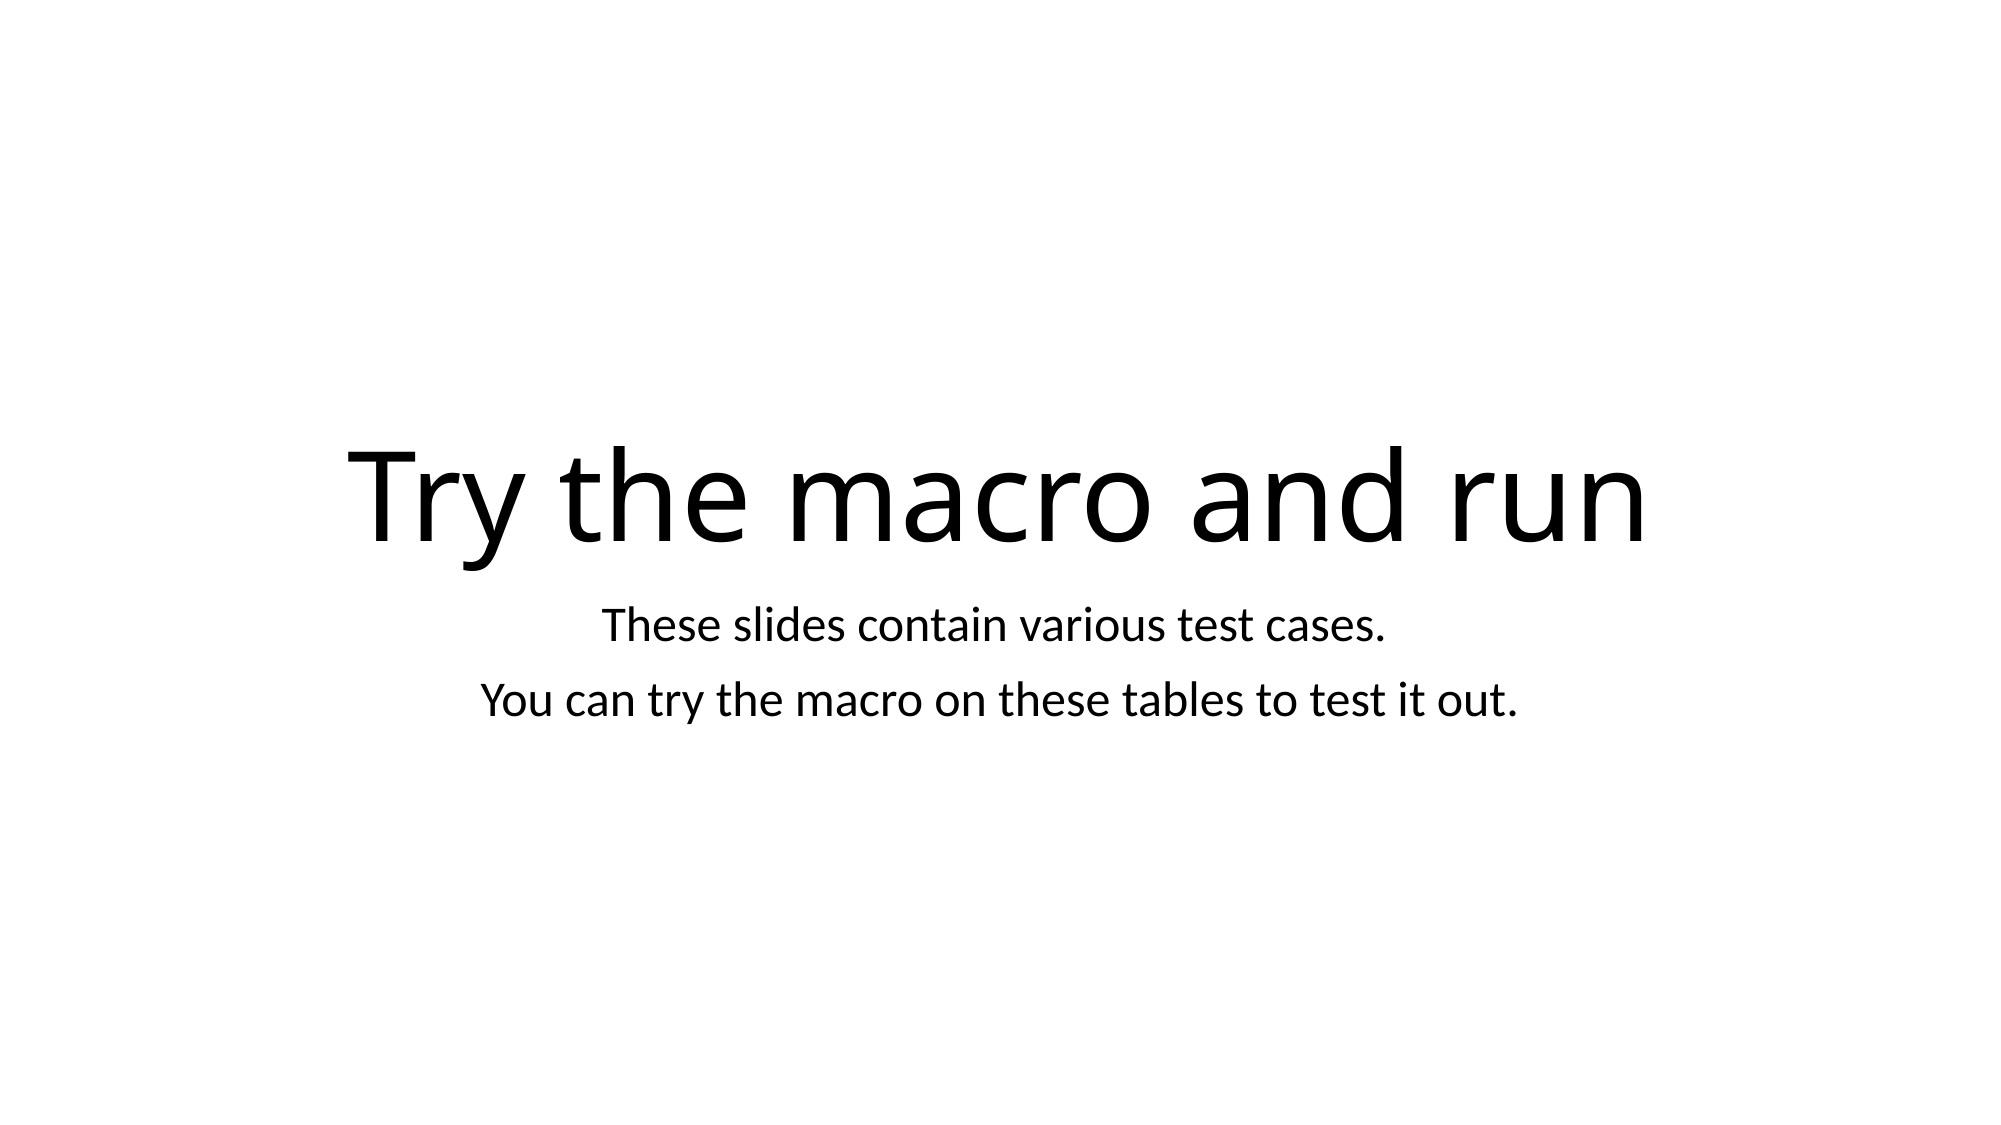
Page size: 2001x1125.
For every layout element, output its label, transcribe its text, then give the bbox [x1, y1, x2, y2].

subtitle These slides contain various test cases. You can try the macro on these tables to test it out. [249, 590, 1750, 863]
title Try the macro and run [249, 184, 1750, 576]
